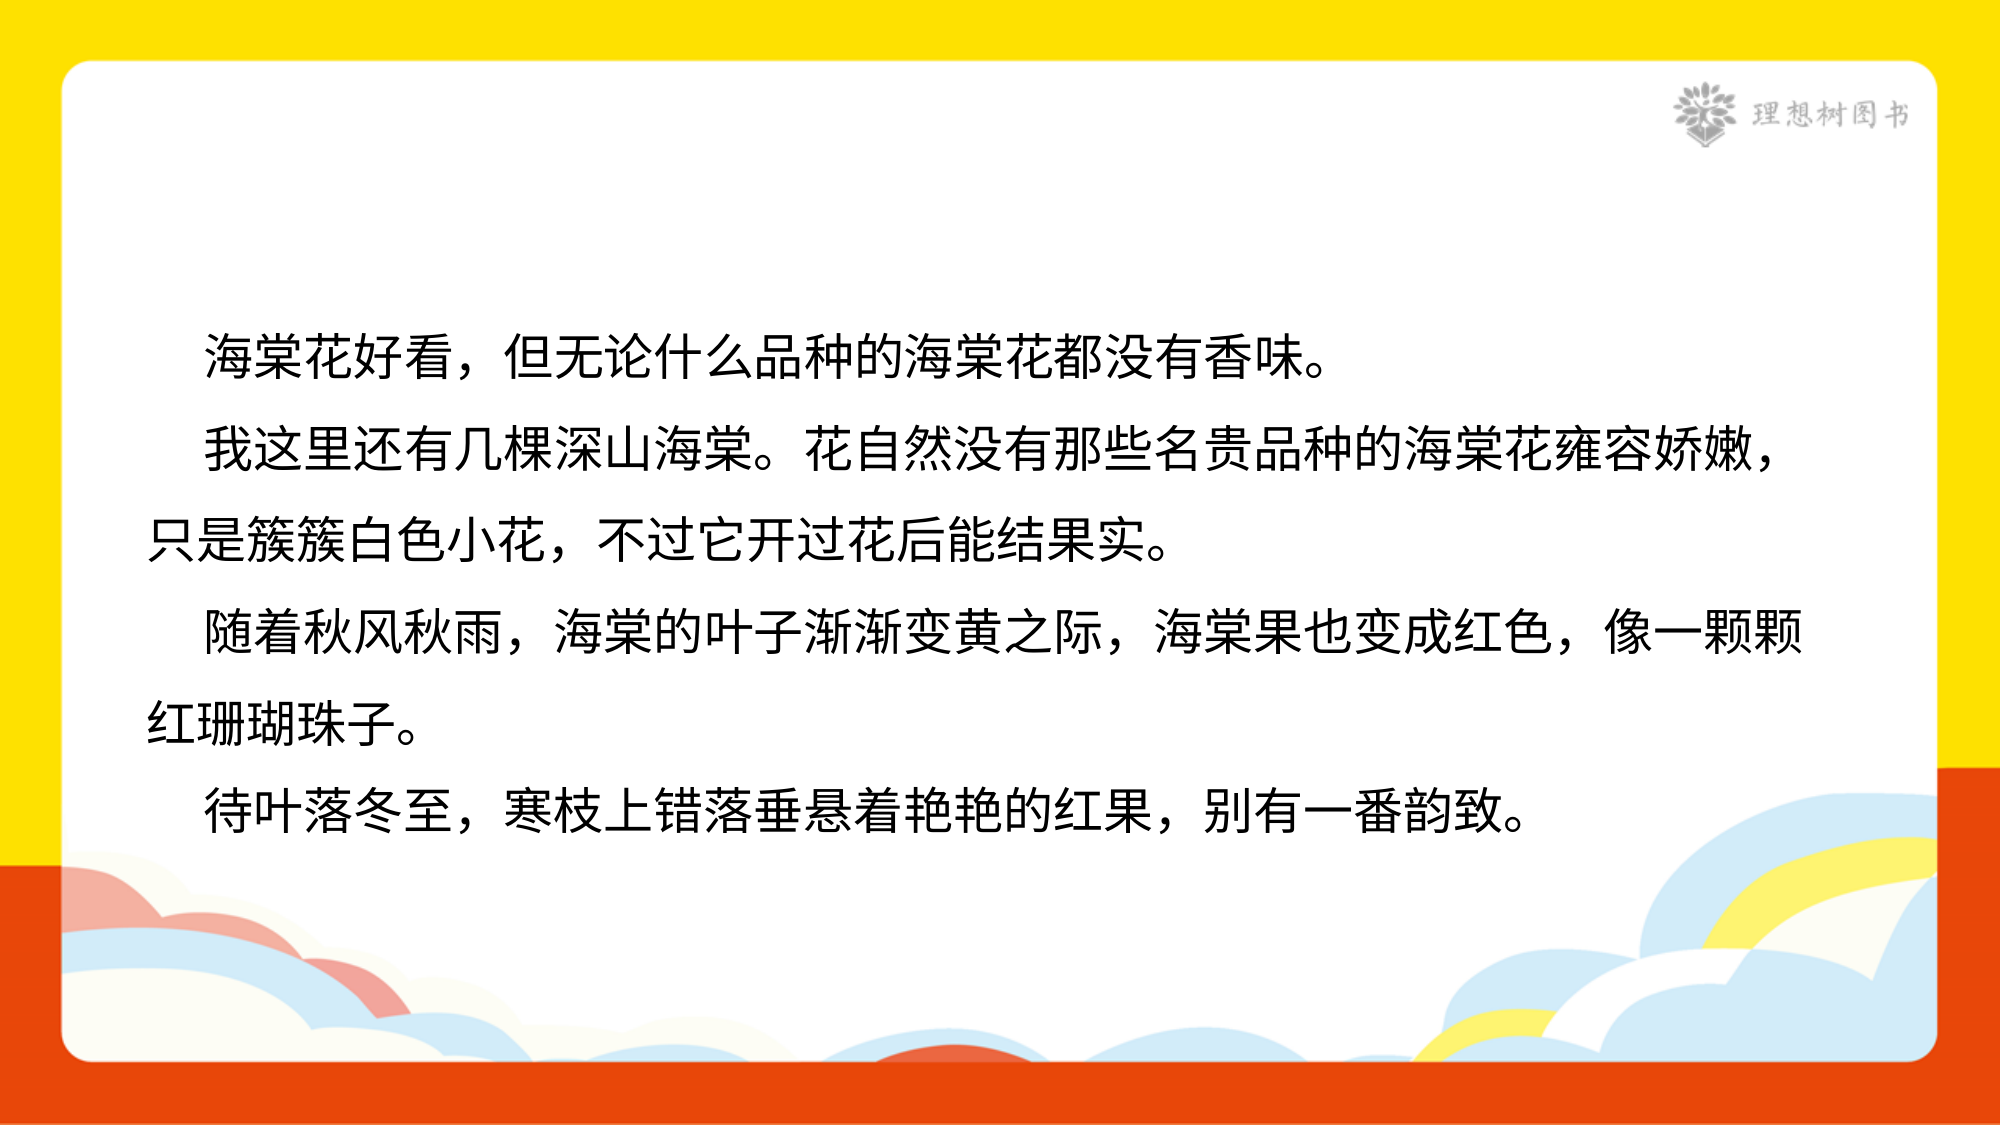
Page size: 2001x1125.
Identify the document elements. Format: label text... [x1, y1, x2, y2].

picture [0, 0, 2000, 1125]
text_box 海棠花好看，但无论什么品种的海棠花都没有香味。 我这里还有几棵深山海棠。花自然没有那些名贵品种的海棠花雍容娇嫩， 只是簇簇白色小花，不过它开过花后能结果实。 随着秋风秋雨，海棠的叶子渐渐变黄之际，海棠果也变成红色，像一颗颗 红珊瑚珠子。 待叶落冬至，寒枝上错落垂悬着艳艳的红果，别有一番韵致。 [146, 293, 1851, 830]
